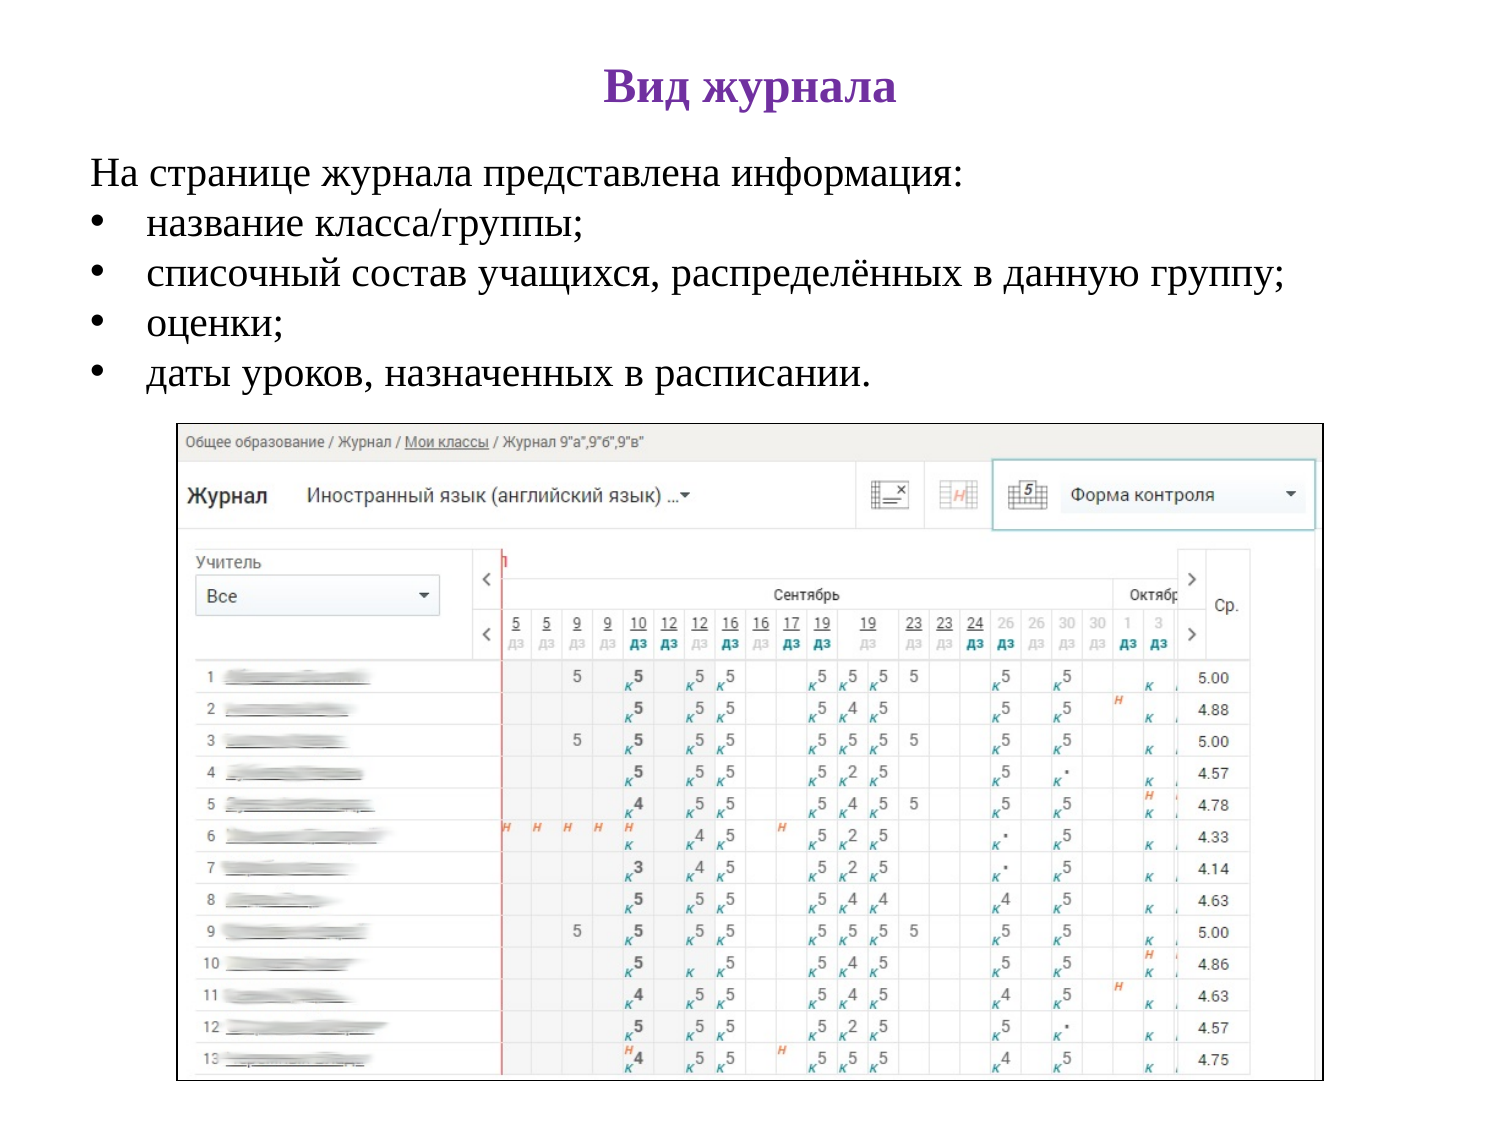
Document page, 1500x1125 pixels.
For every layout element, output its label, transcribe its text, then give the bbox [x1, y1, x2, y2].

title Вид журнала [75, 45, 1425, 121]
picture [177, 424, 1323, 1081]
list На странице журнала представлена информация: название класса/группы; списочный состав учащихся, распределённых в данную группу; оценки; даты уроков, назначенных в расписании. [75, 137, 1425, 1005]
